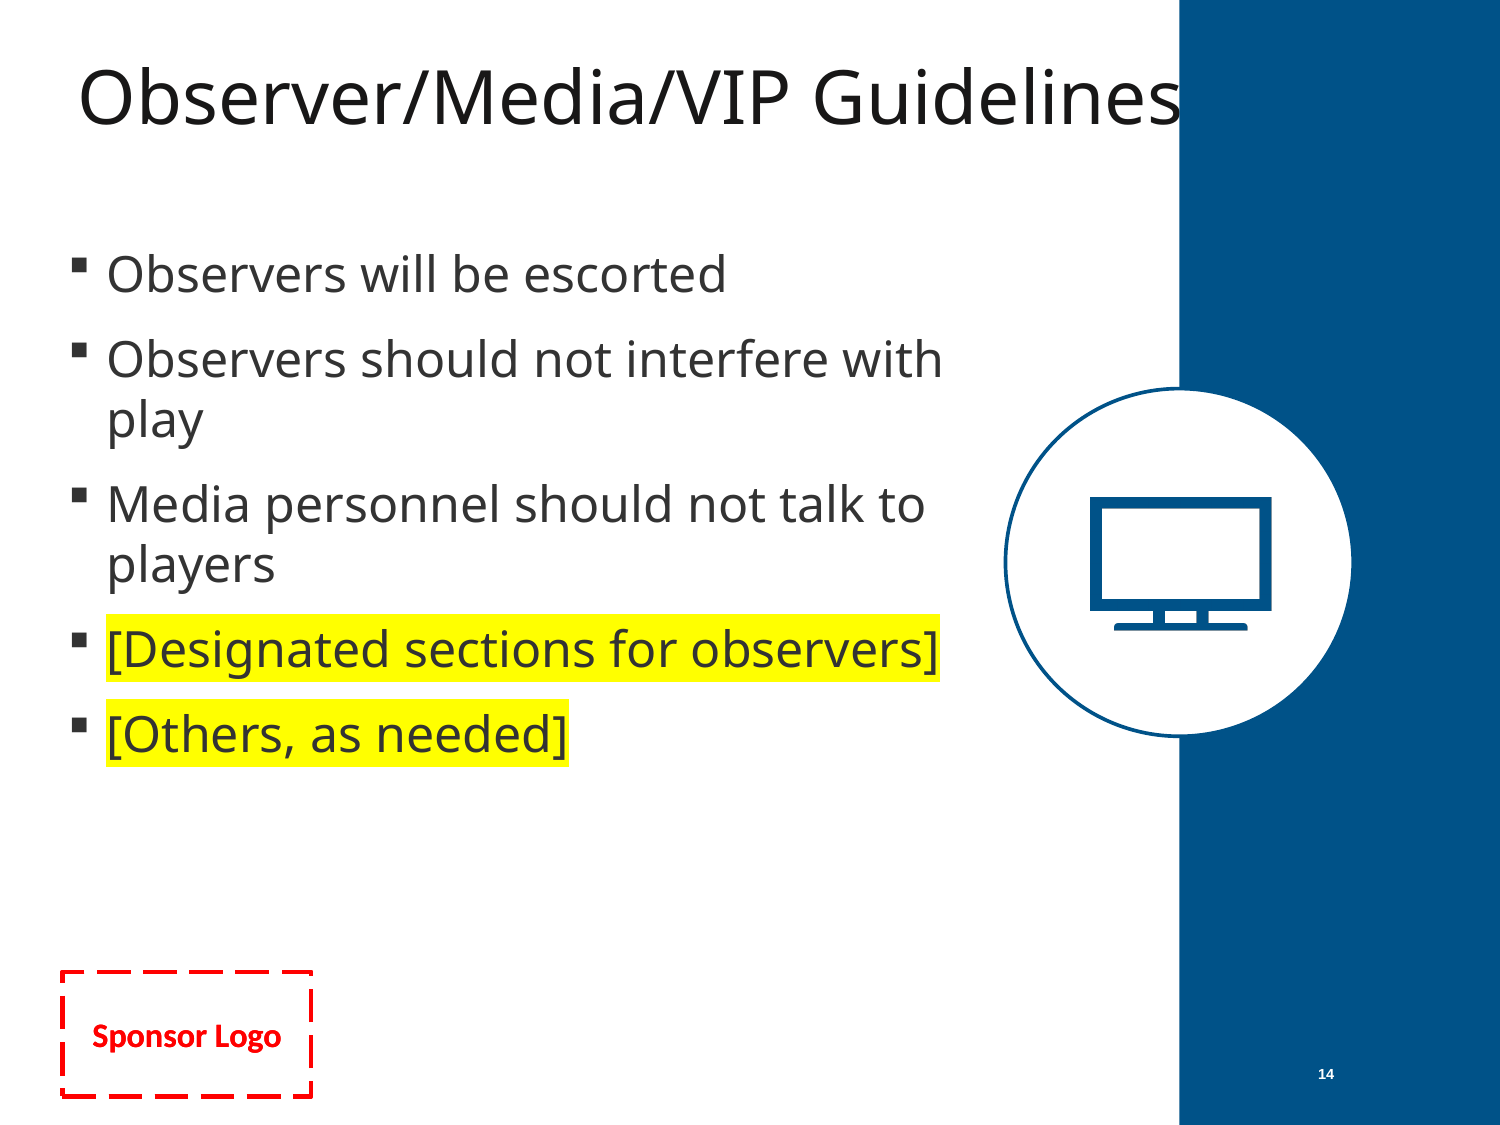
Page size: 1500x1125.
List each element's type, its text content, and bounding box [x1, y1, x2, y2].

picture [1086, 469, 1275, 658]
text_box [1003, 386, 1356, 739]
title Observer/Media/VIP Guidelines [62, 12, 1177, 176]
text_box [1177, 0, 1500, 1125]
list Observers will be escorted Observers should not interfere with play Media personnel should not talk to players [Designated sections for observers] [Others, as needed] [52, 245, 1036, 759]
slide_number 14 [1242, 1052, 1368, 1098]
